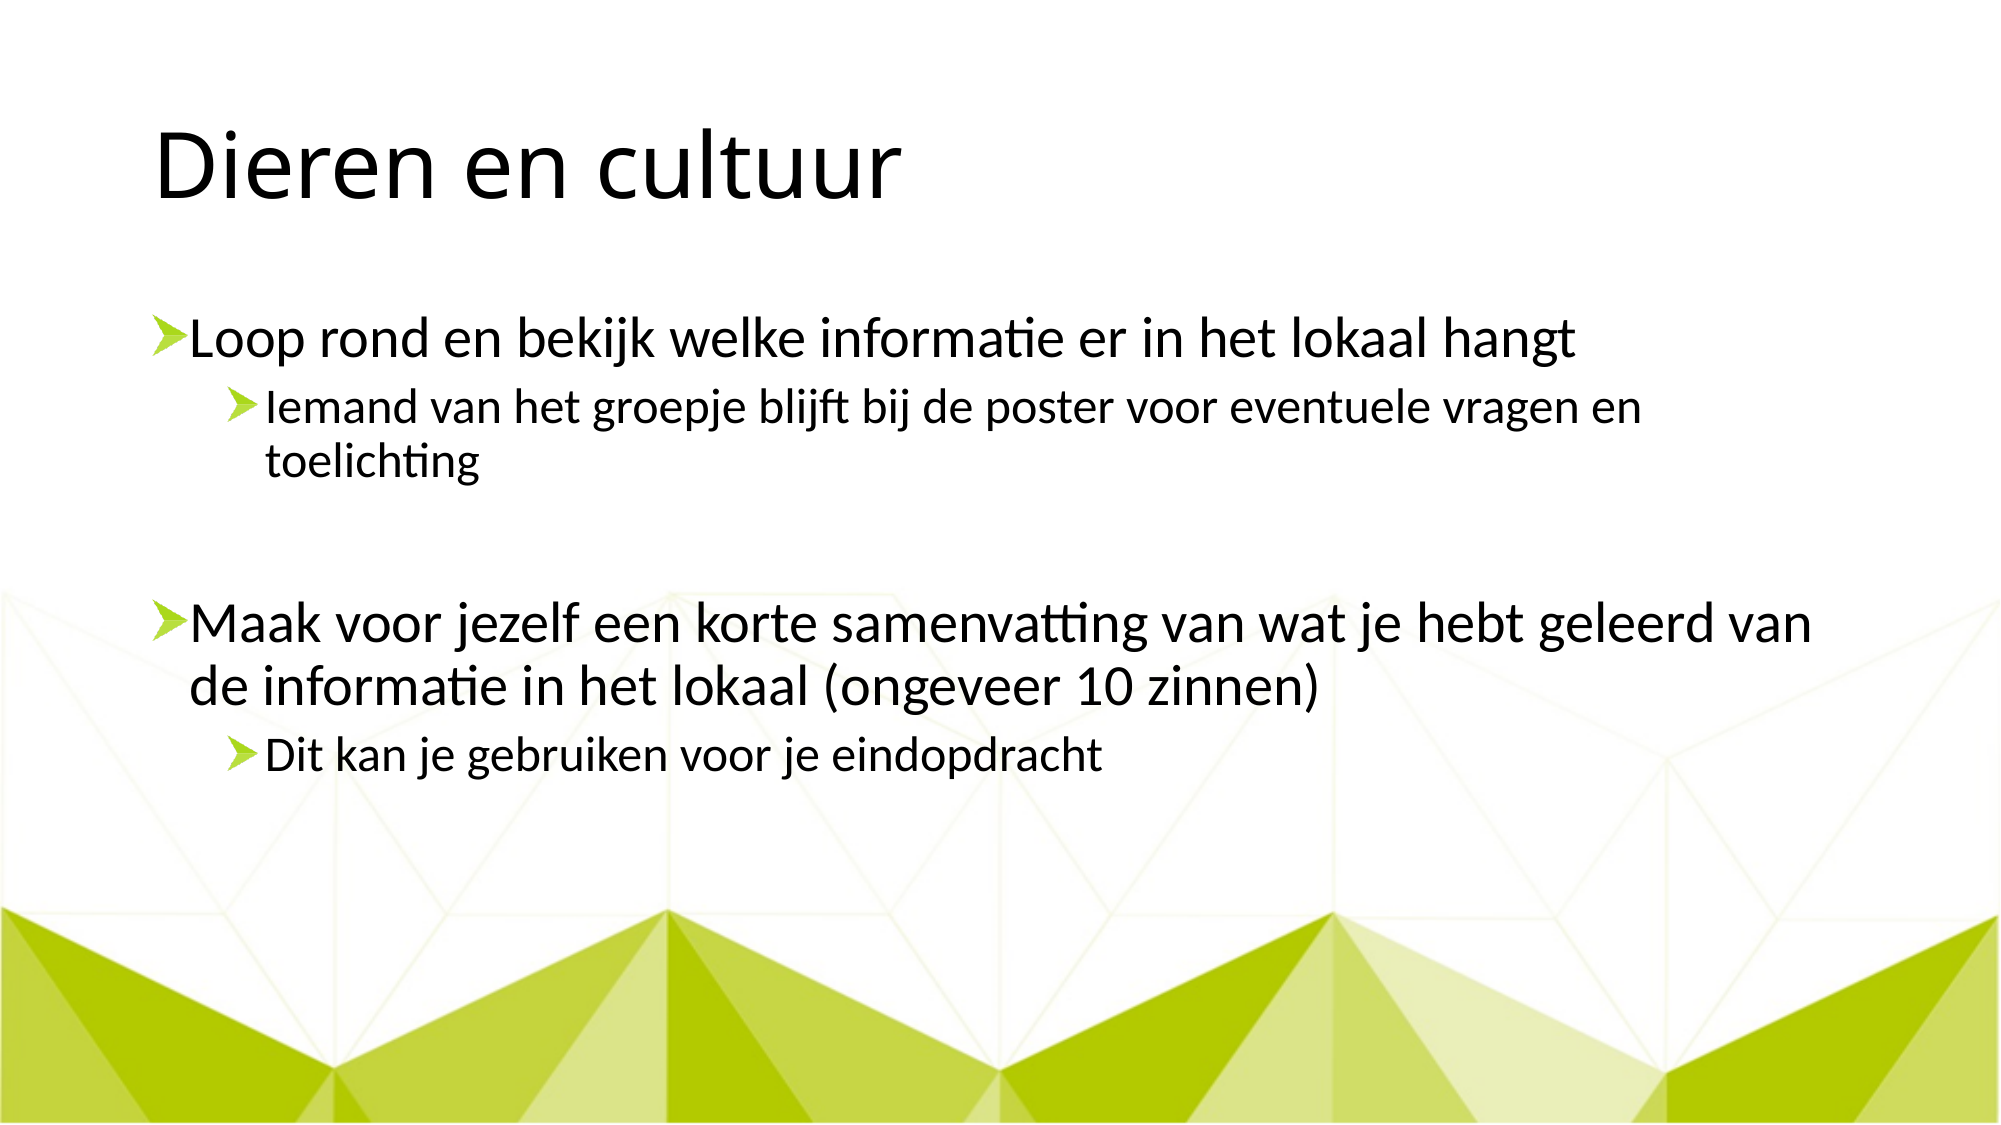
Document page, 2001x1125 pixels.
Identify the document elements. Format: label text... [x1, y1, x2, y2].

list Loop rond en bekijk welke informatie er in het lokaal hangt Iemand van het groepje blijft bij de poster voor eventuele vragen en toelichting Maak voor jezelf een korte samenvatting van wat je hebt geleerd van de informatie in het lokaal (ongeveer 10 zinnen) Dit kan je gebruiken voor je eindopdracht [137, 299, 1863, 1014]
title Dieren en cultuur [137, 59, 1863, 278]
picture [0, 0, 2001, 1125]
